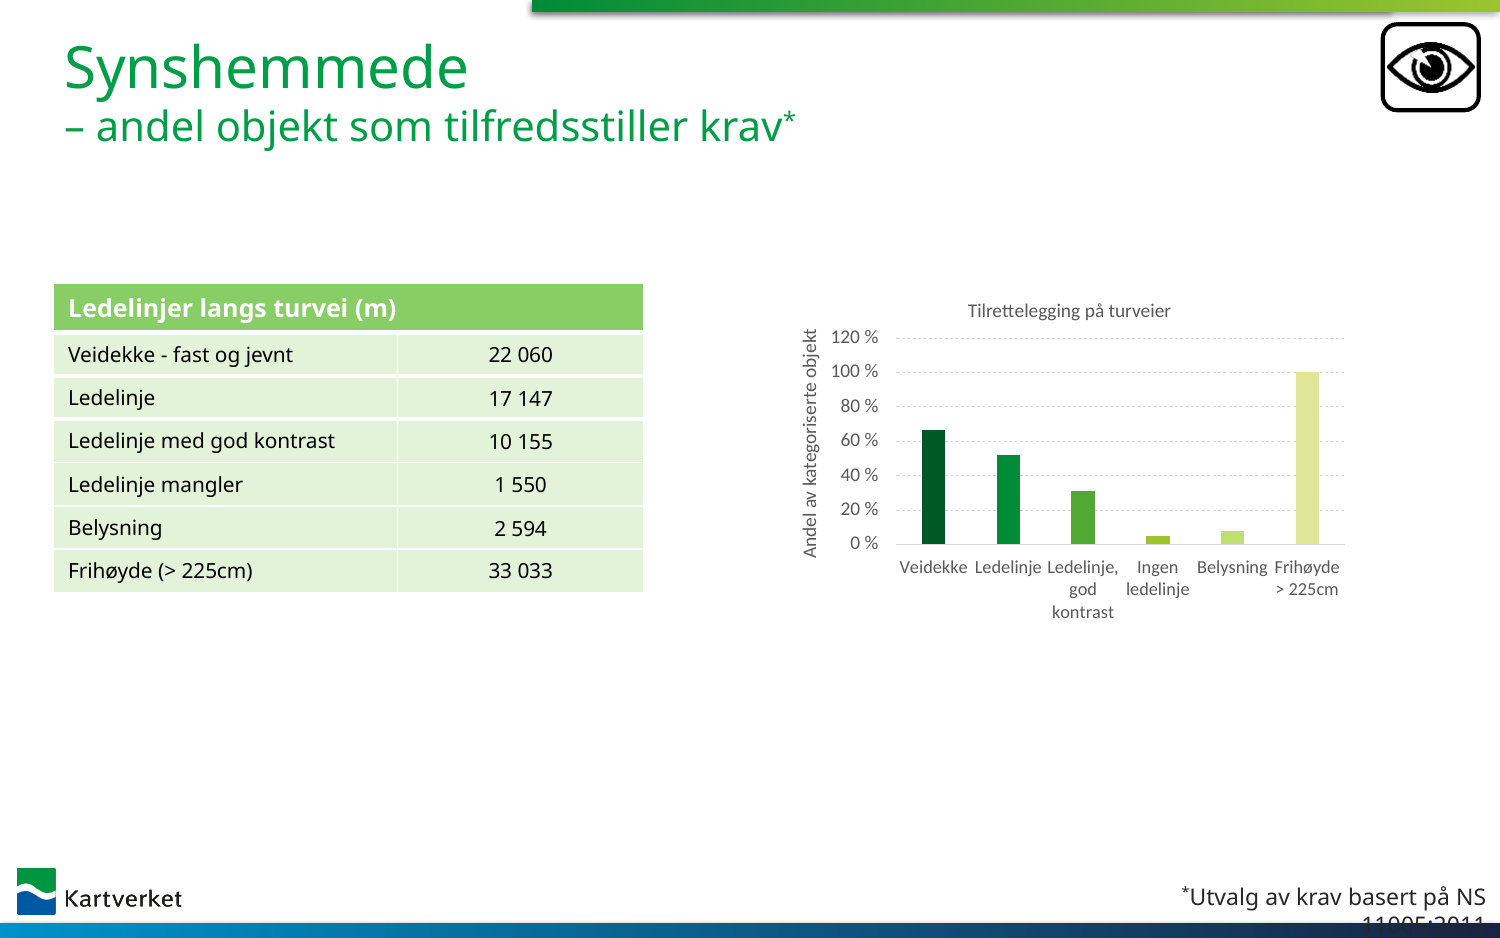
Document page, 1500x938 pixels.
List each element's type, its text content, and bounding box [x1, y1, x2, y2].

picture [791, 291, 1348, 630]
table_cell 10 155 [398, 421, 643, 462]
text_box *Utvalg av krav basert på NS 11005:2011 [1068, 873, 1500, 938]
table_cell 2 594 [398, 507, 643, 548]
table_cell 1 550 [398, 463, 643, 505]
table_cell Ledelinje [54, 378, 397, 417]
table_cell 22 060 [398, 335, 643, 374]
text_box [1382, 24, 1480, 111]
table_header Ledelinjer langs turvei (m) [54, 284, 643, 330]
table_cell Veidekke - fast og jevnt [54, 335, 397, 374]
table_cell Ledelinje mangler [54, 463, 397, 505]
table_cell Ledelinje med god kontrast [54, 421, 397, 462]
table_cell Belysning [54, 507, 397, 548]
table_cell 33 033 [398, 550, 643, 592]
table_cell 17 147 [398, 378, 643, 417]
text_box Synshemmede – andel objekt som tilfredsstiller krav* [49, 24, 1431, 158]
table_cell Frihøyde (> 225cm) [54, 550, 397, 592]
